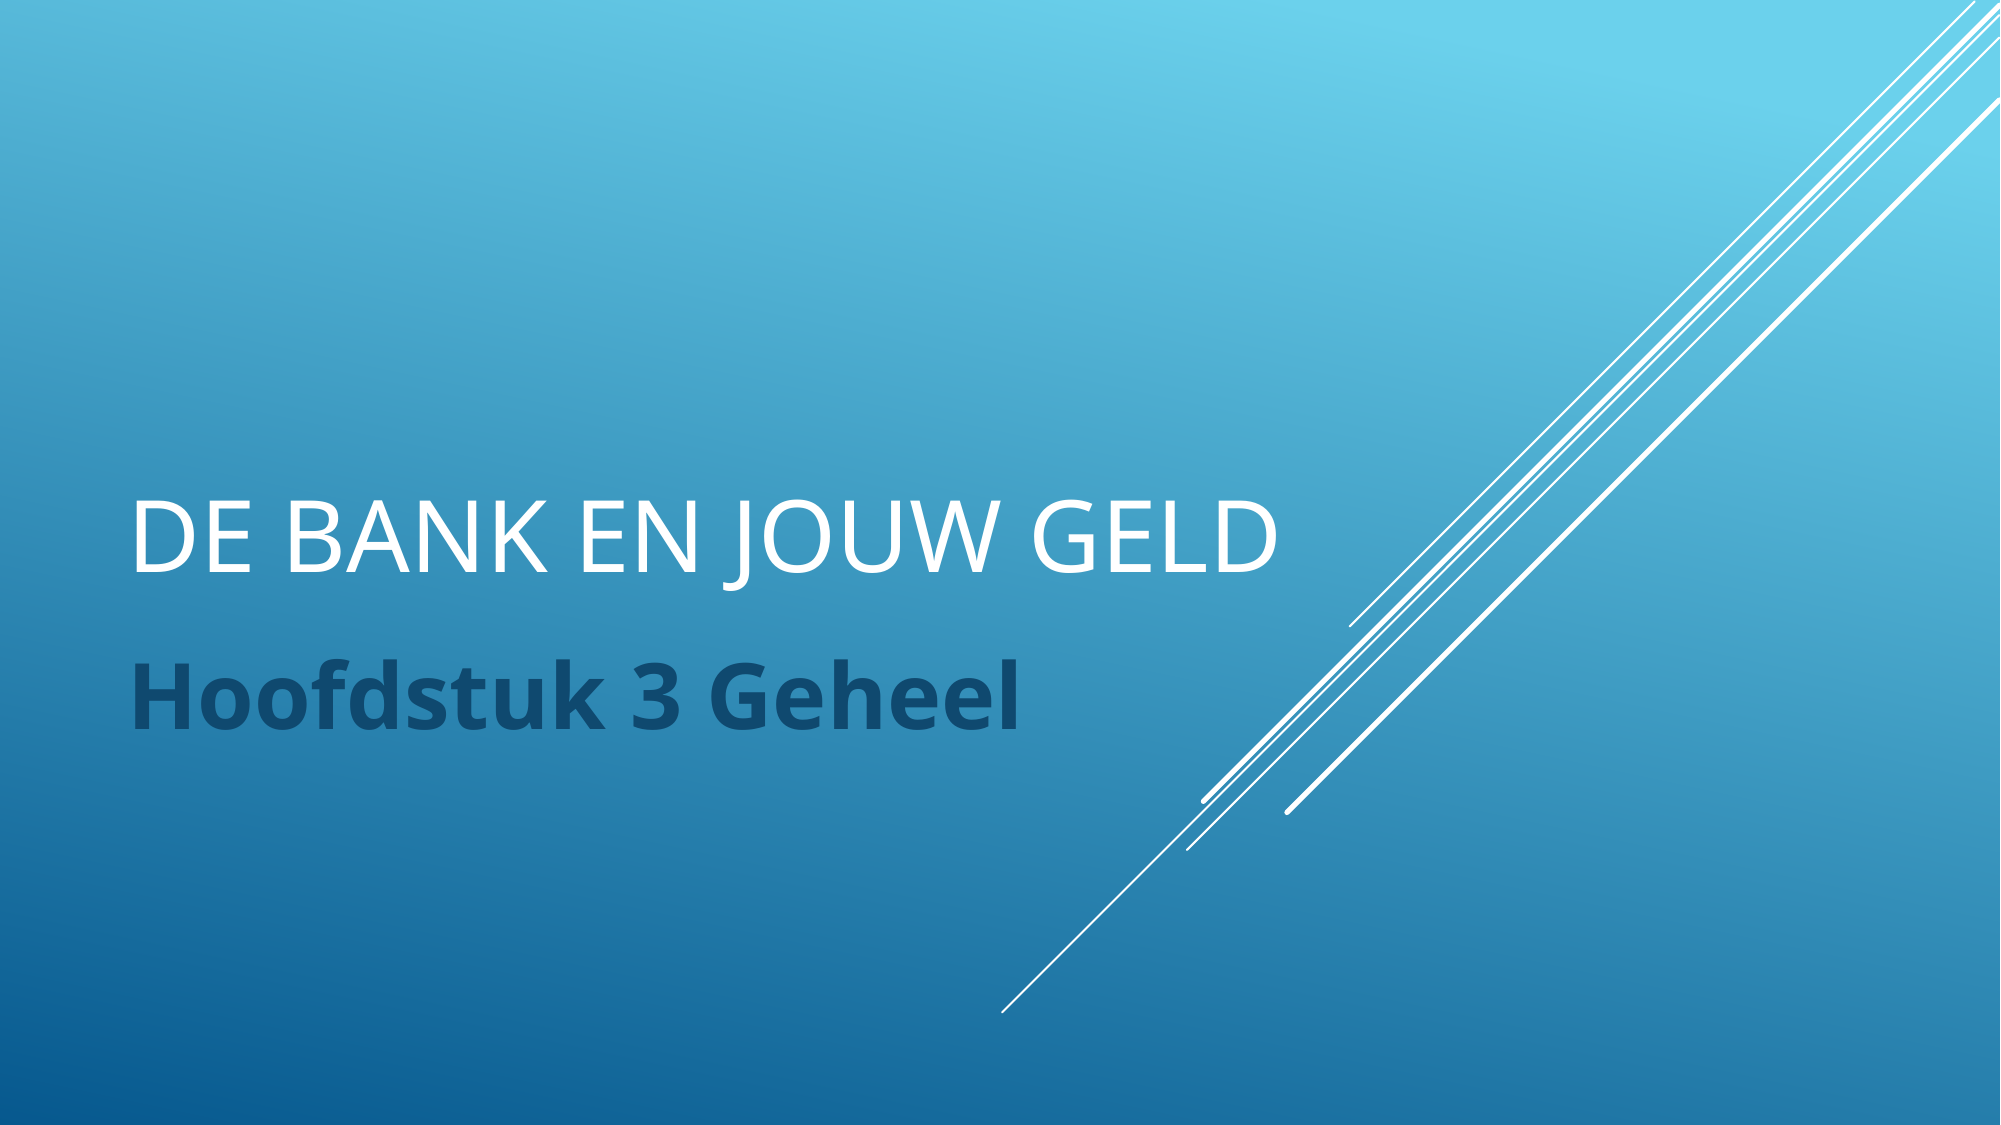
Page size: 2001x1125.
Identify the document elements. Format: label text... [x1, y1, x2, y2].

title De bank en jouw geld [112, 112, 1425, 600]
subtitle Hoofdstuk 3 Geheel [112, 630, 1163, 950]
